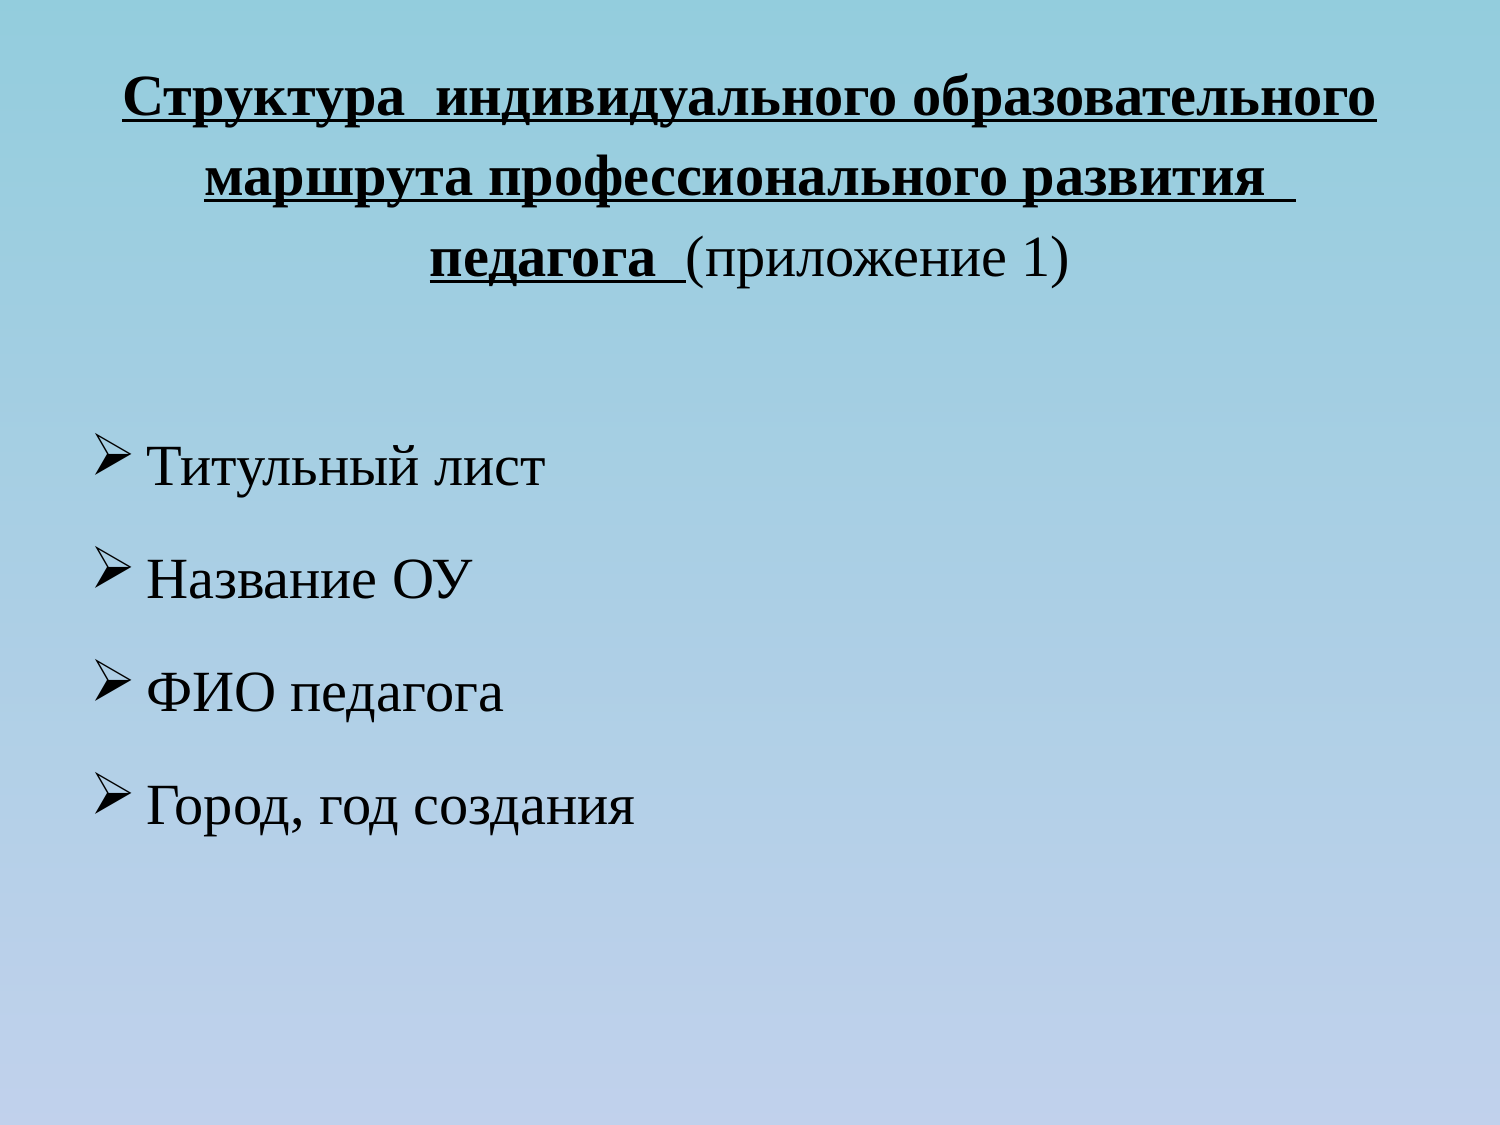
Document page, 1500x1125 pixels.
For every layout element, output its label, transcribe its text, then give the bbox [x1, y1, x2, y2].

title Структура индивидуального образовательного маршрута профессионального развития педагога (приложение 1) [75, 30, 1425, 374]
list Титульный лист Название ОУ ФИО педагога Город, год создания [75, 408, 1425, 1005]
